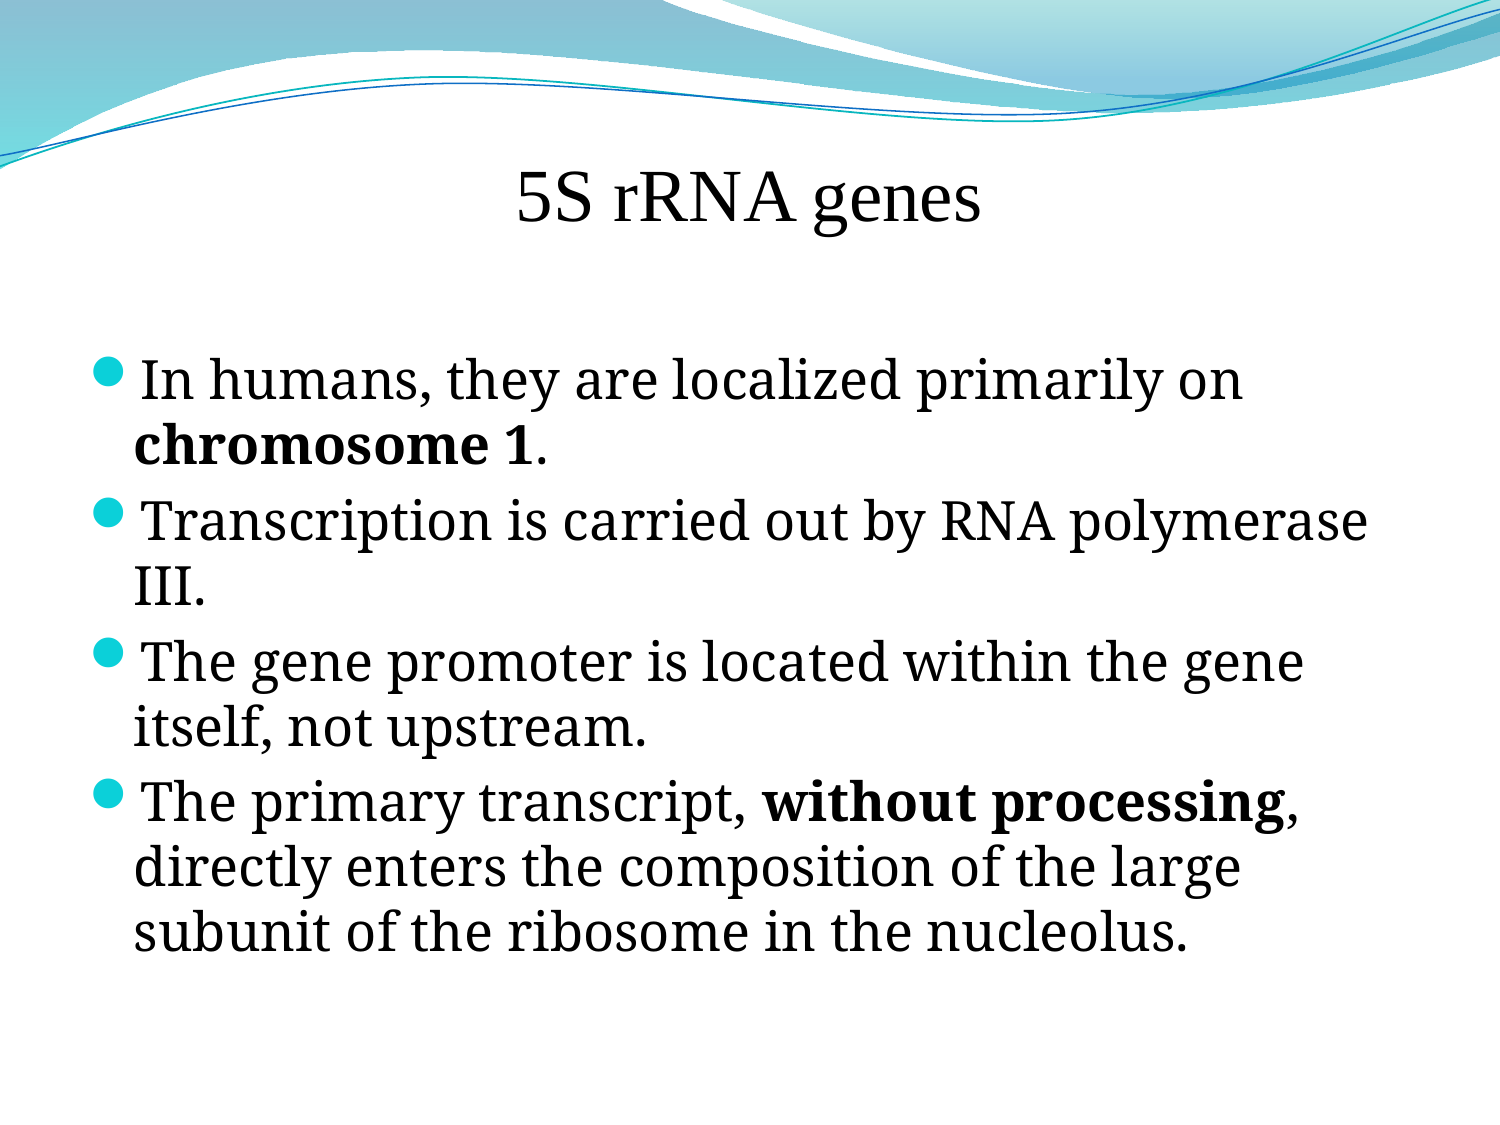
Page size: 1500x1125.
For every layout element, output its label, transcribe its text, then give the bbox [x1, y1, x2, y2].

title 5S rRNA genes [74, 82, 1425, 237]
list In humans, they are localized primarily on chromosome 1. Transcription is carried out by RNA polymerase III. The gene promoter is located within the gene itself, not upstream. The primary transcript, without processing, directly enters the composition of the large subunit of the ribosome in the nucleolus. [74, 338, 1436, 977]
